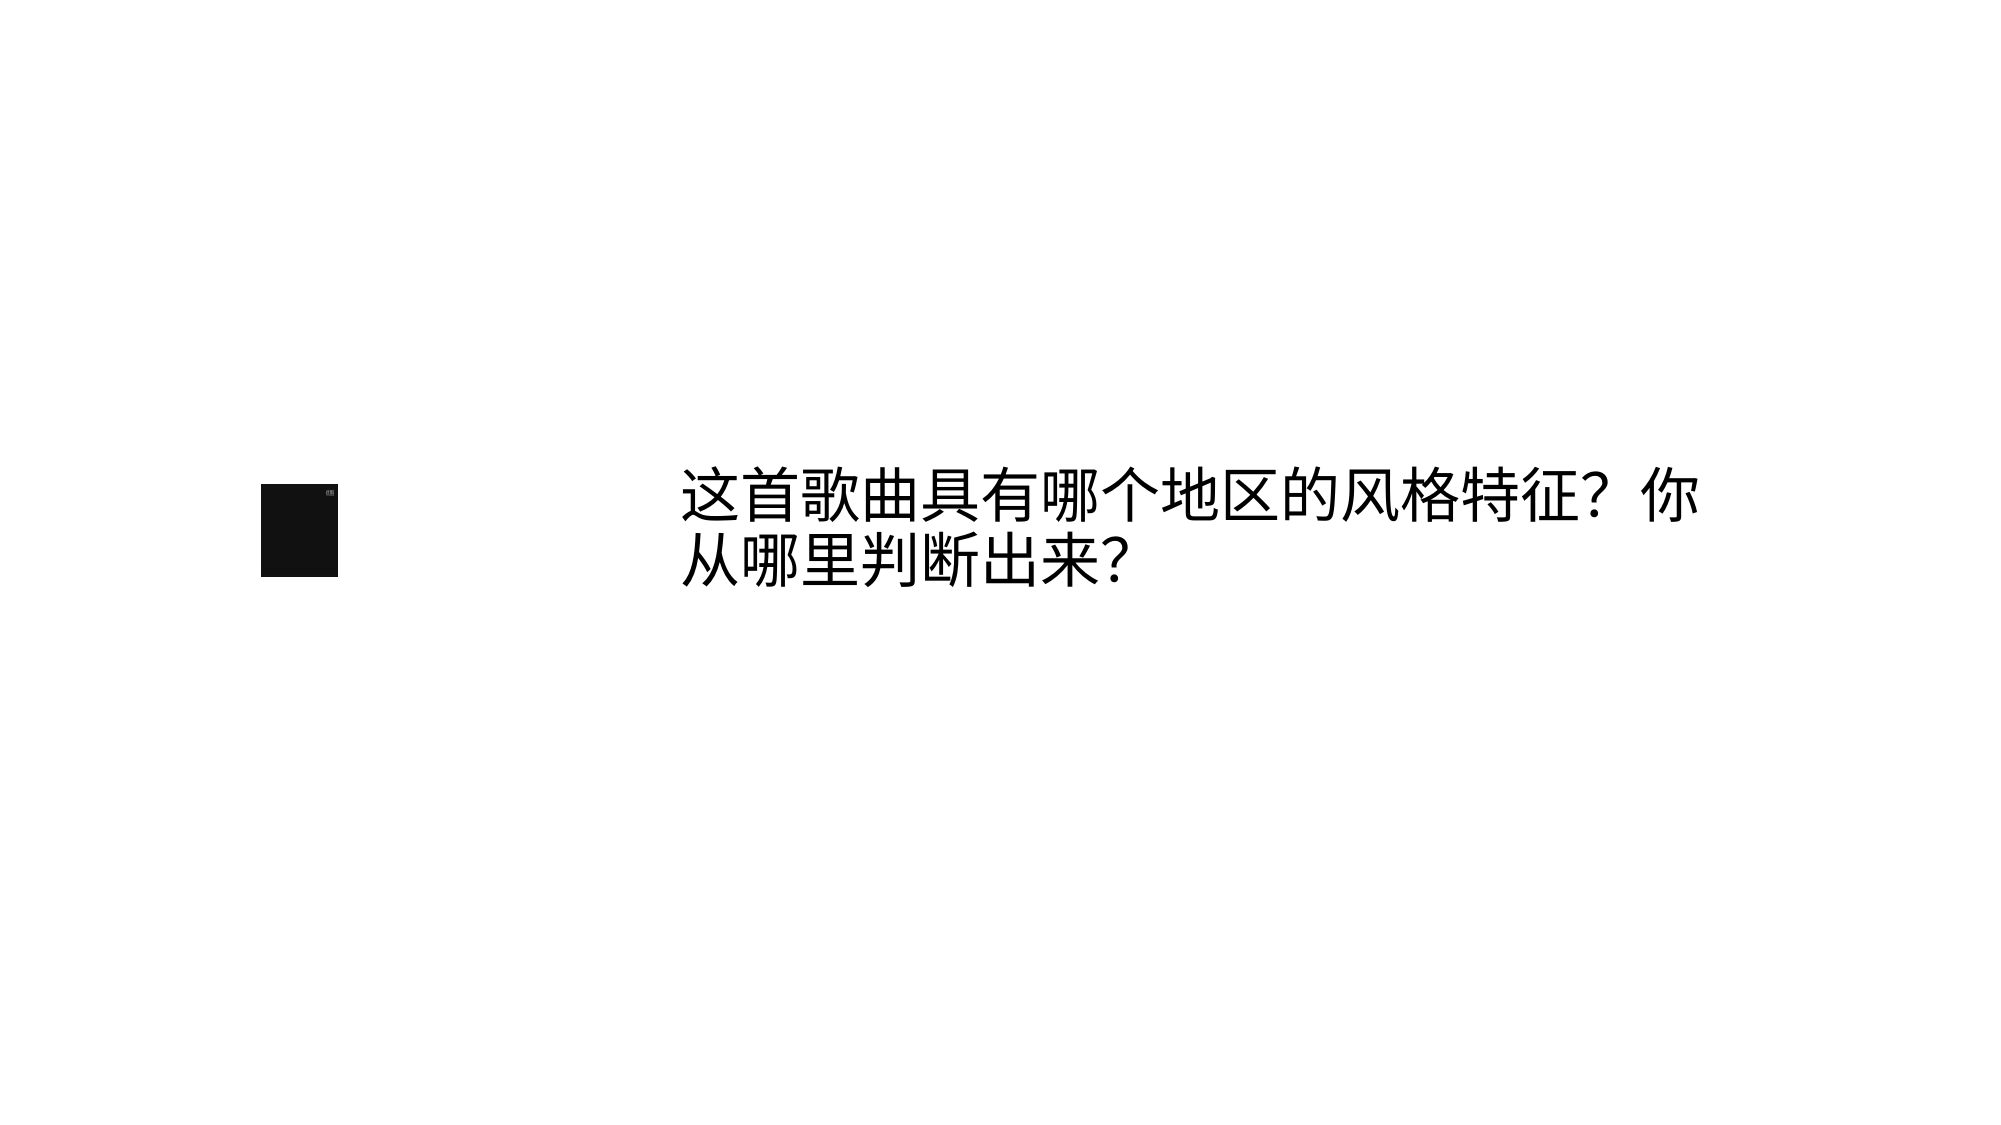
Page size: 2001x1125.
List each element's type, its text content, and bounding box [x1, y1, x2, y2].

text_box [261, 483, 339, 578]
title 这首歌曲具有哪个地区的风格特征？你从哪里判断出来？ [665, 458, 1728, 604]
